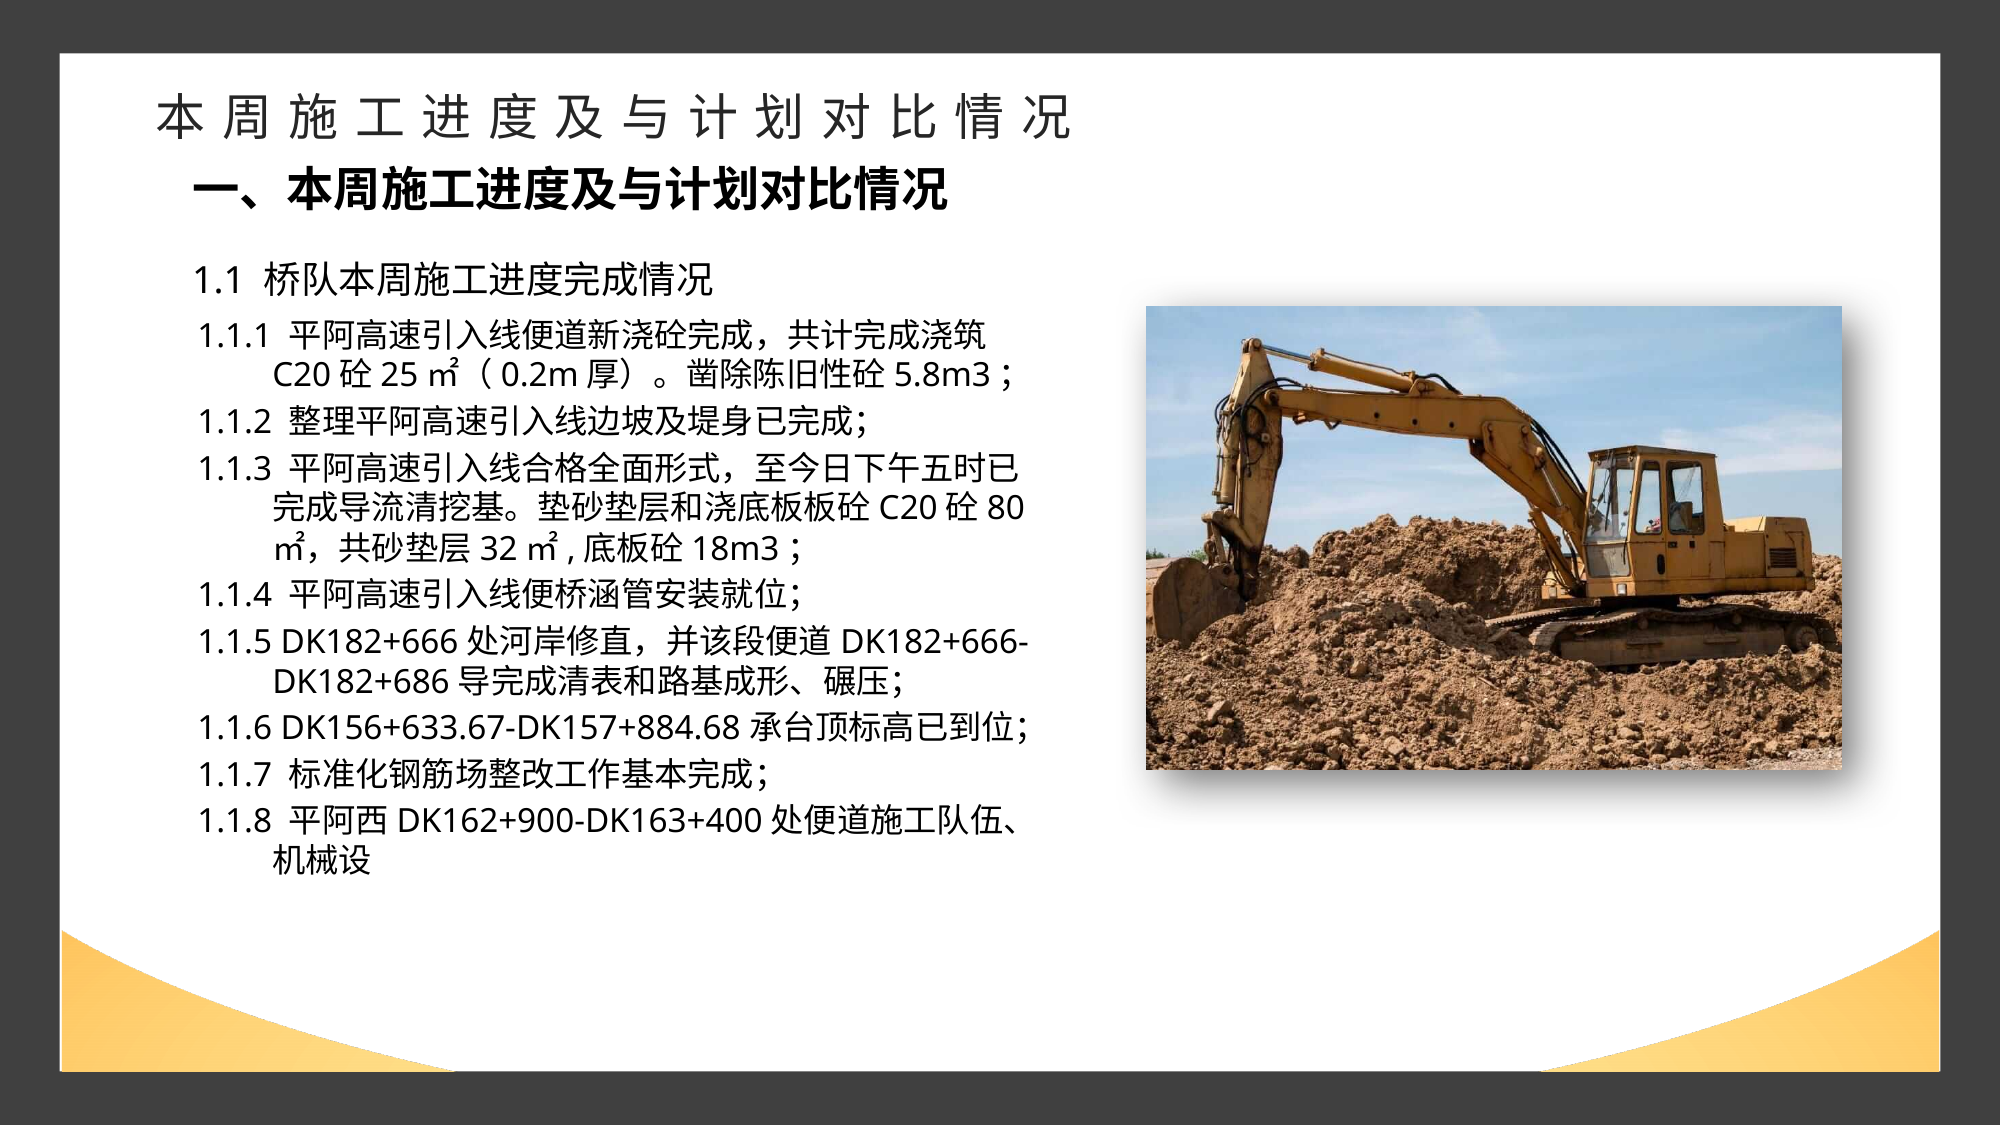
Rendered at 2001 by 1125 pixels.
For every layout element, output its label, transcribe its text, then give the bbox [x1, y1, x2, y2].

title 1.1 桥队本周施工进度完成情况 [177, 253, 1111, 360]
list 一、本周施工进度及与计划对比情况 [177, 158, 1063, 258]
text_box 1.1.1 平阿高速引入线便道新浇砼完成，共计完成浇筑C20砼25㎡（0.2m厚）。凿除陈旧性砼5.8m3； 1.1.2 整理平阿高速引入线边坡及堤身已完成； 1.1.3 平阿高速引入线合格全面形式，至今日下午五时已完成导流清挖基。垫砂垫层和浇底板板砼C20砼80㎡，共砂垫层32㎡,底板砼18m3； 1.1.4 平阿高速引入线便桥涵管安装就位； 1.1.5 DK182+666处河岸修直，并该段便道DK182+666-DK182+686导完成清表和路基成形、碾压； 1.1.6 DK156+633.67-DK157+884.68承台顶标高已到位； 1.1.7 标准化钢筋场整改工作基本完成； 1.1.8 平阿西DK162+900-DK163+400处便道施工队伍、机械设 [182, 360, 1063, 1051]
text_box 本周施工进度及与计划对比情况 [140, 78, 1147, 153]
picture [0, 0, 2000, 1125]
